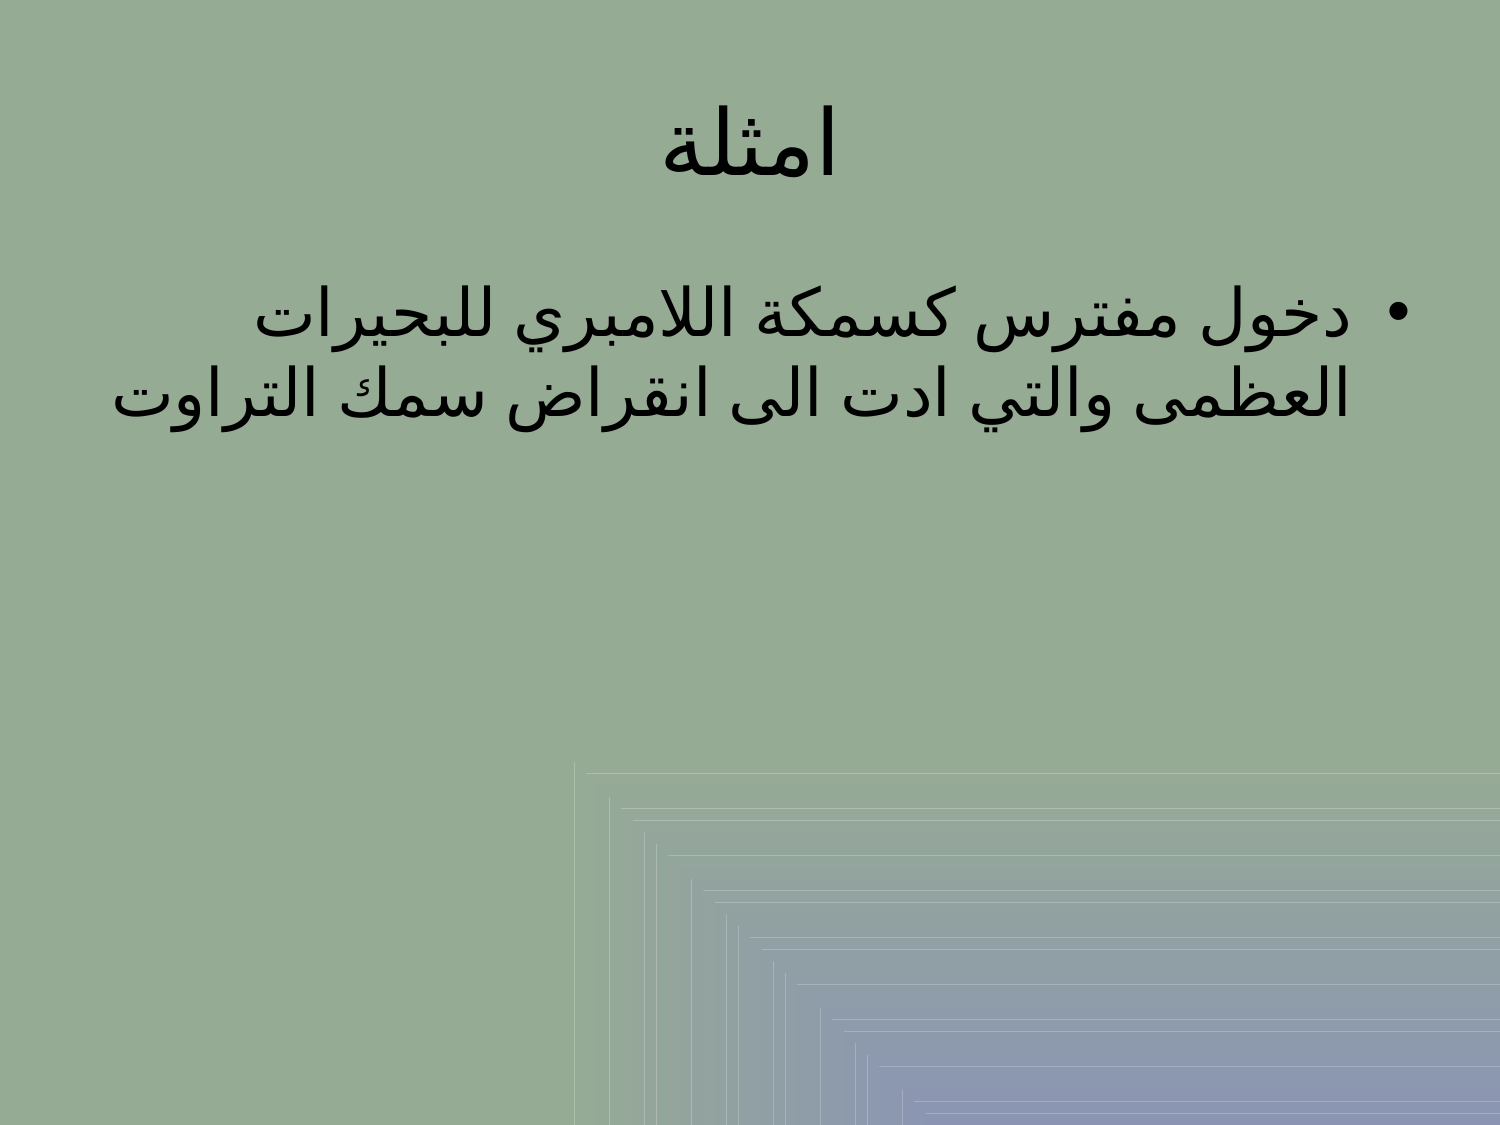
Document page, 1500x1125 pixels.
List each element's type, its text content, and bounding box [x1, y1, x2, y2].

list دخول مفترس كسمكة اللامبري للبحيرات العظمى والتي ادت الى انقراض سمك التراوت [75, 262, 1425, 1005]
title امثلة [75, 45, 1425, 233]
